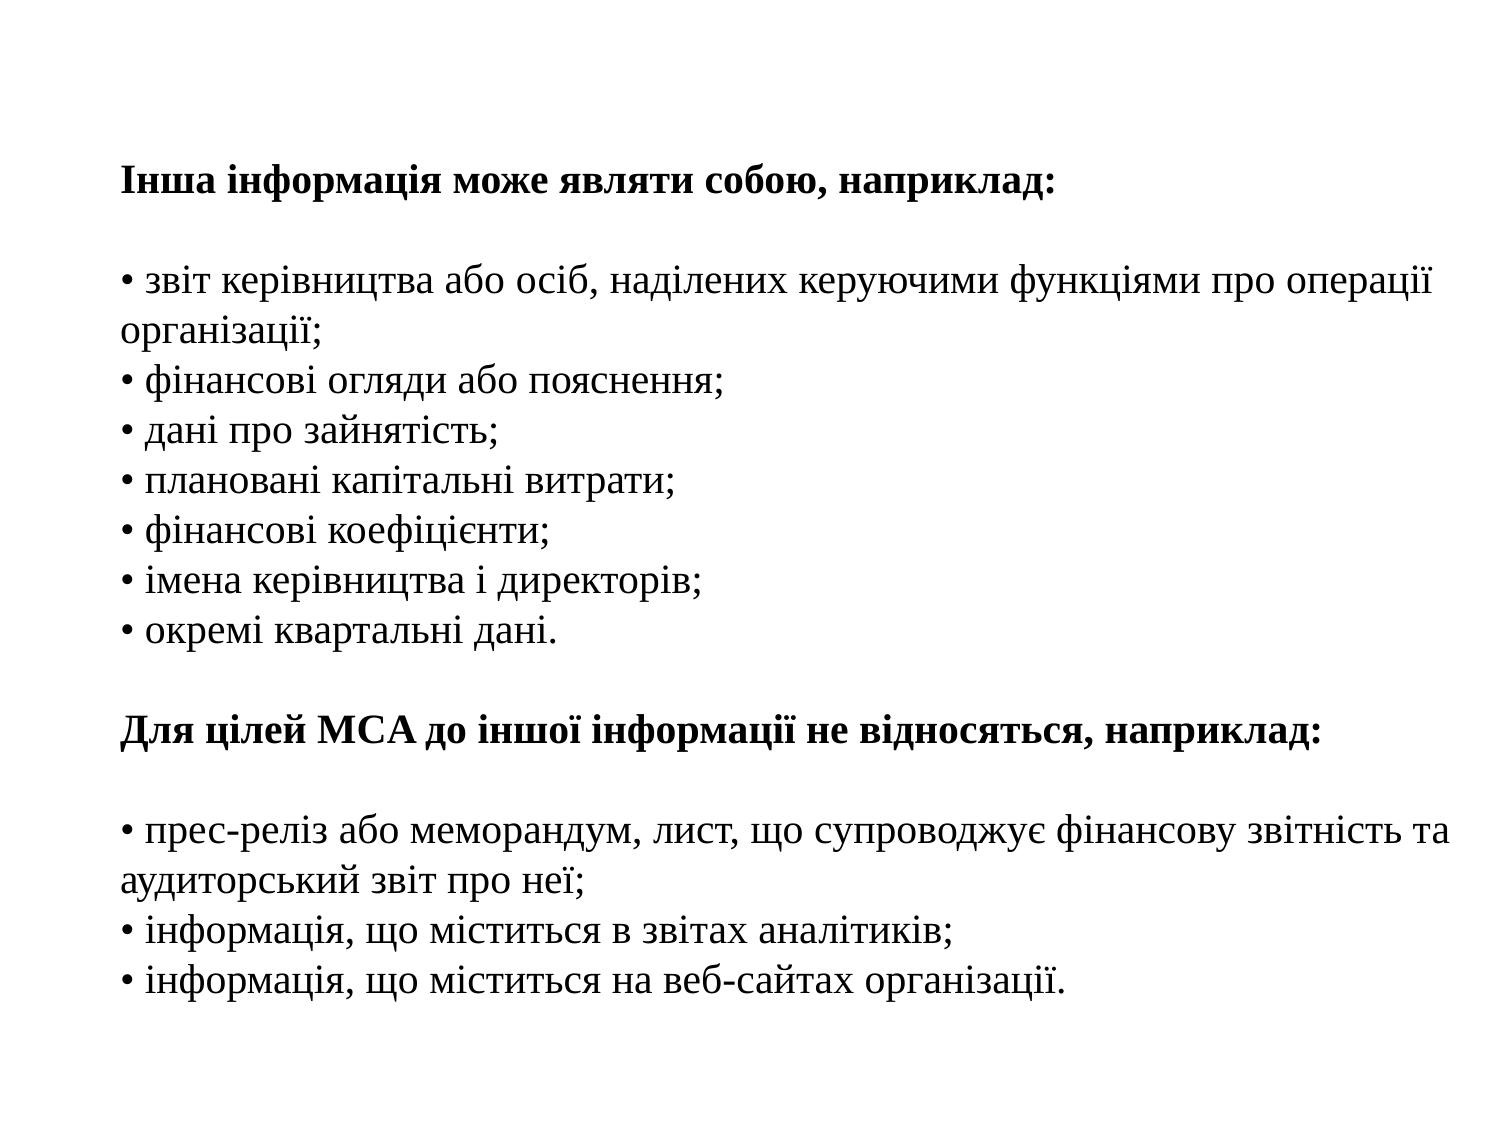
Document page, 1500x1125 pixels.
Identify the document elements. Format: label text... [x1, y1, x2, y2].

title Інша інформація може являти собою, наприклад: • звіт керівництва або осіб, наділених керуючими функціями про операції організації; • фінансові огляди або пояснення; • дані про зайнятість; • плановані капітальні витрати; • фінансові коефіцієнти; • імена керівництва і директорів; • окремі квартальні дані. Для цілей MCA до іншої інформації не відносяться, наприклад: • прес-реліз або меморандум, лист, що супроводжує фінансову звітність та аудиторський звіт про неї; • інформація, що міститься в звітах аналітиків; • інформація, що міститься на веб-сайтах організації. [120, 113, 1470, 841]
